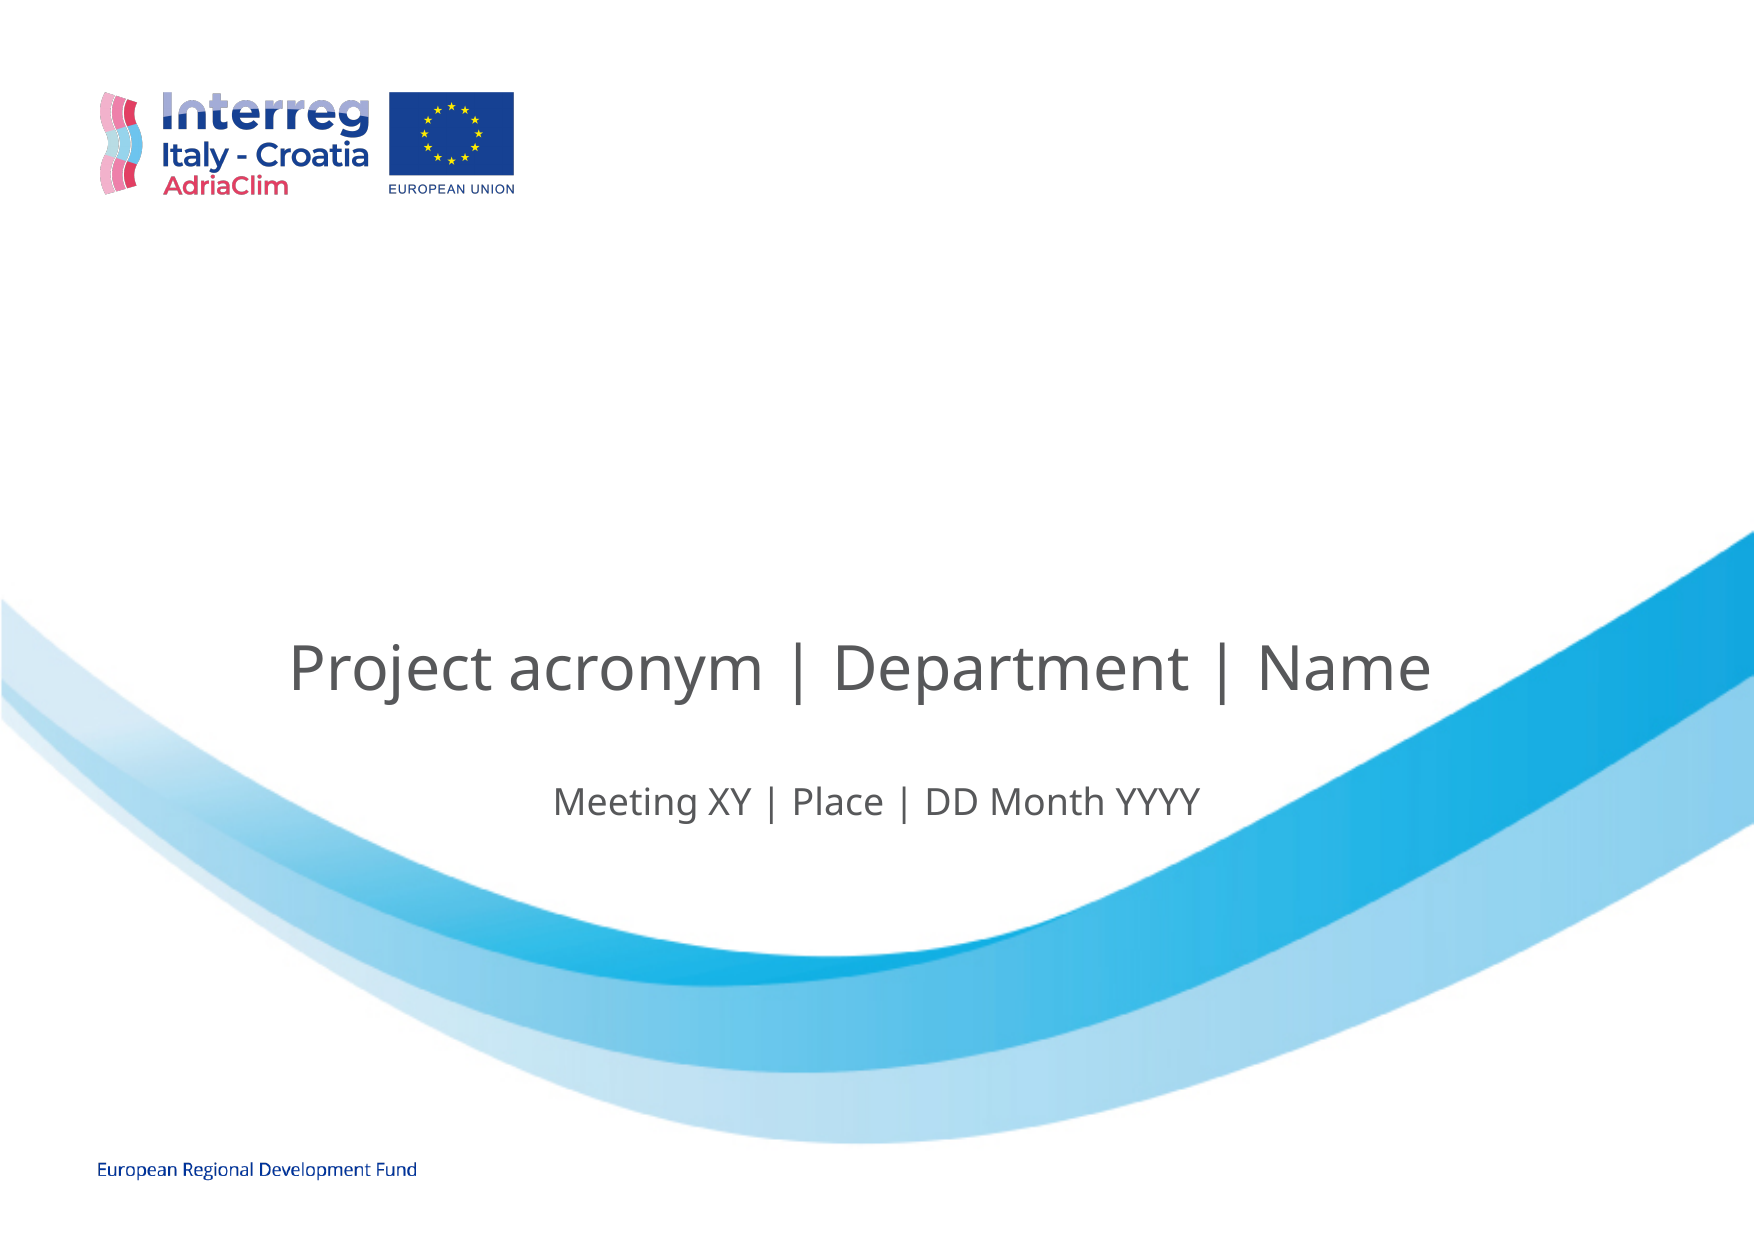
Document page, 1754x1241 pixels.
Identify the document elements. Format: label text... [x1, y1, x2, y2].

text_box Meeting XY | Place | DD Month YYYY [404, 769, 1350, 832]
picture [83, 71, 530, 221]
picture [0, 512, 1754, 1240]
subtitle Project acronym | Department | Name [211, 626, 1512, 713]
